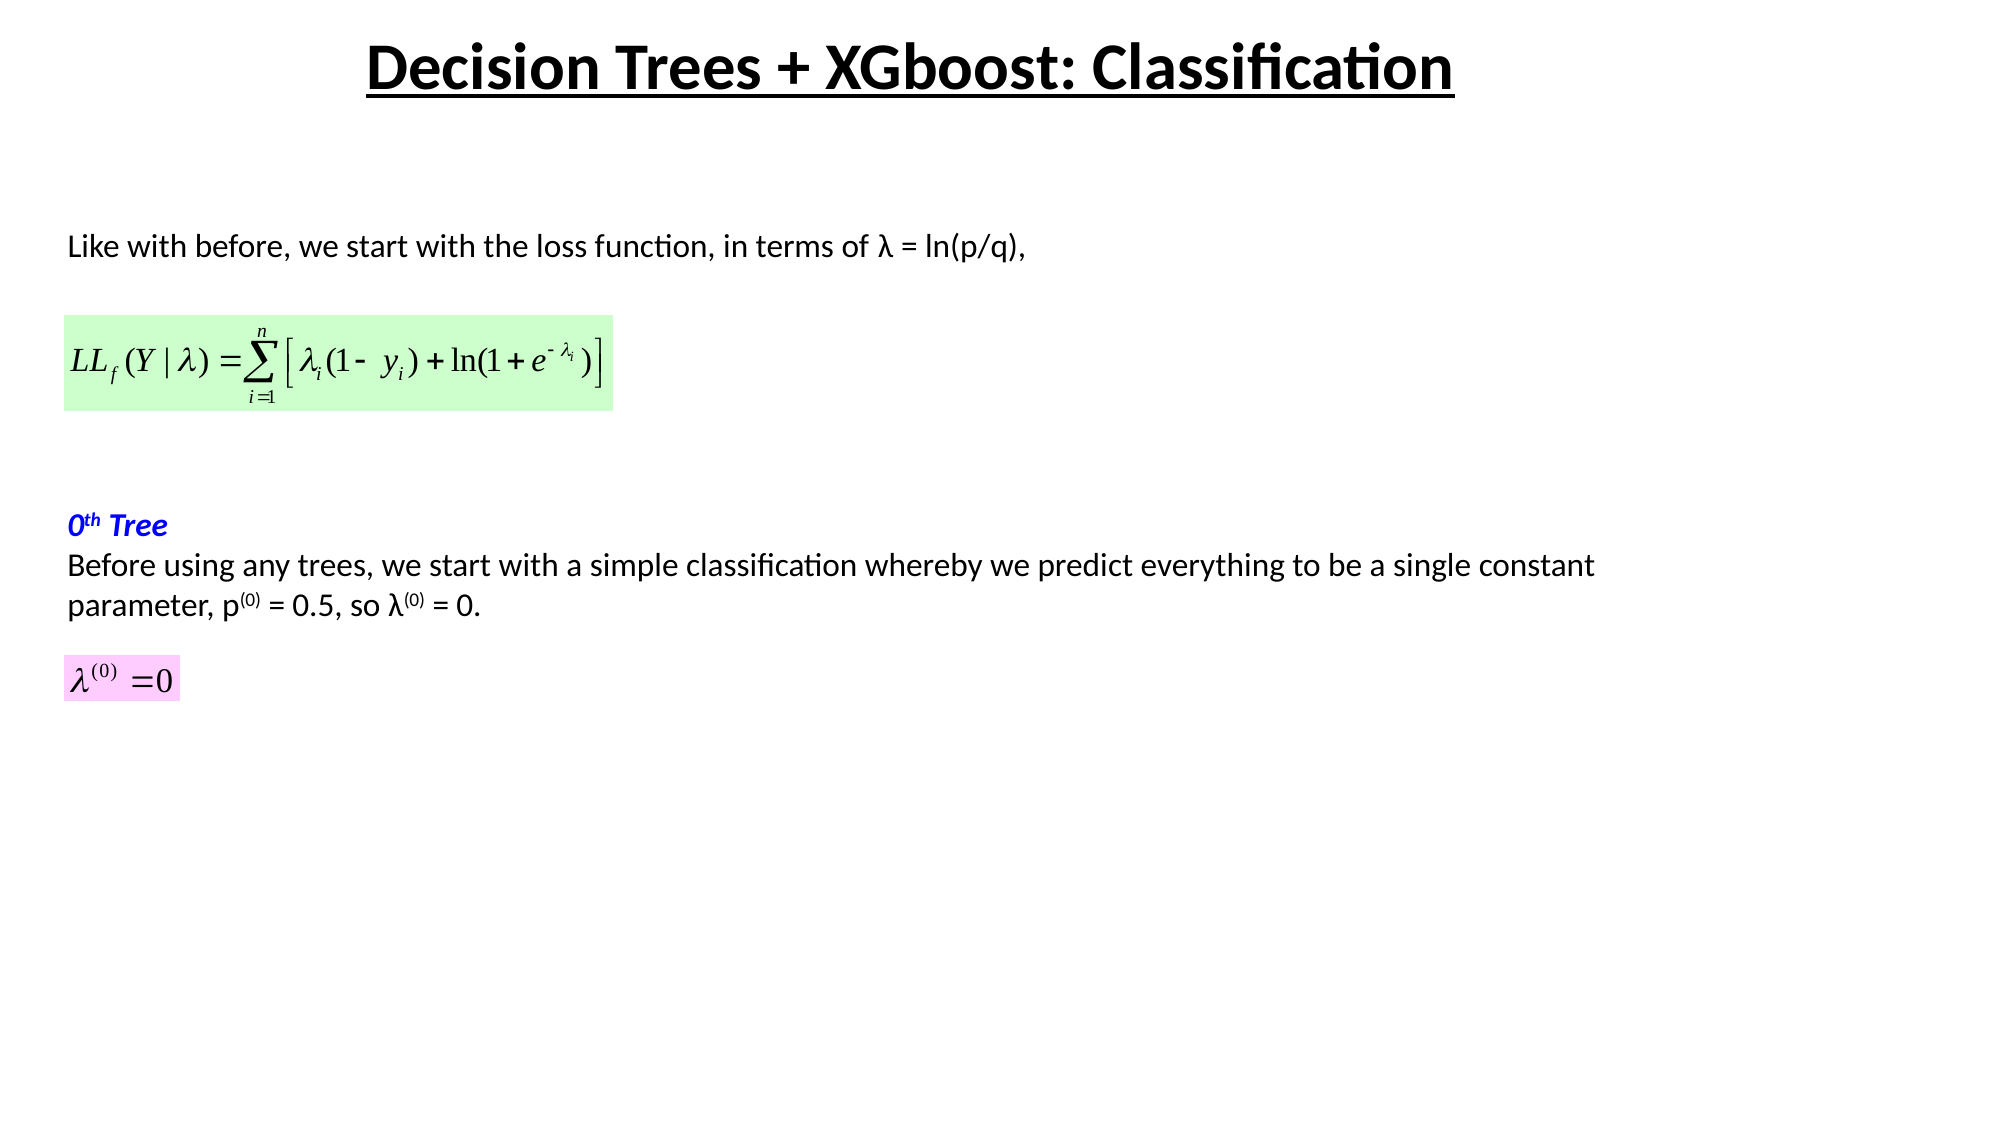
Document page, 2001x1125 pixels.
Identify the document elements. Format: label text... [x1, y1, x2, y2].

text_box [64, 315, 614, 412]
text_box 0th Tree Before using any trees, we start with a simple classification whereby we predict everything to be a single constant parameter, p(0) = 0.5, so λ(0) = 0. [52, 495, 1743, 631]
text_box Like with before, we start with the loss function, in terms of λ = ln(p/q), [52, 217, 1076, 272]
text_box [64, 655, 181, 702]
text_box Decision Trees + XGboost: Classification [351, 15, 1502, 111]
